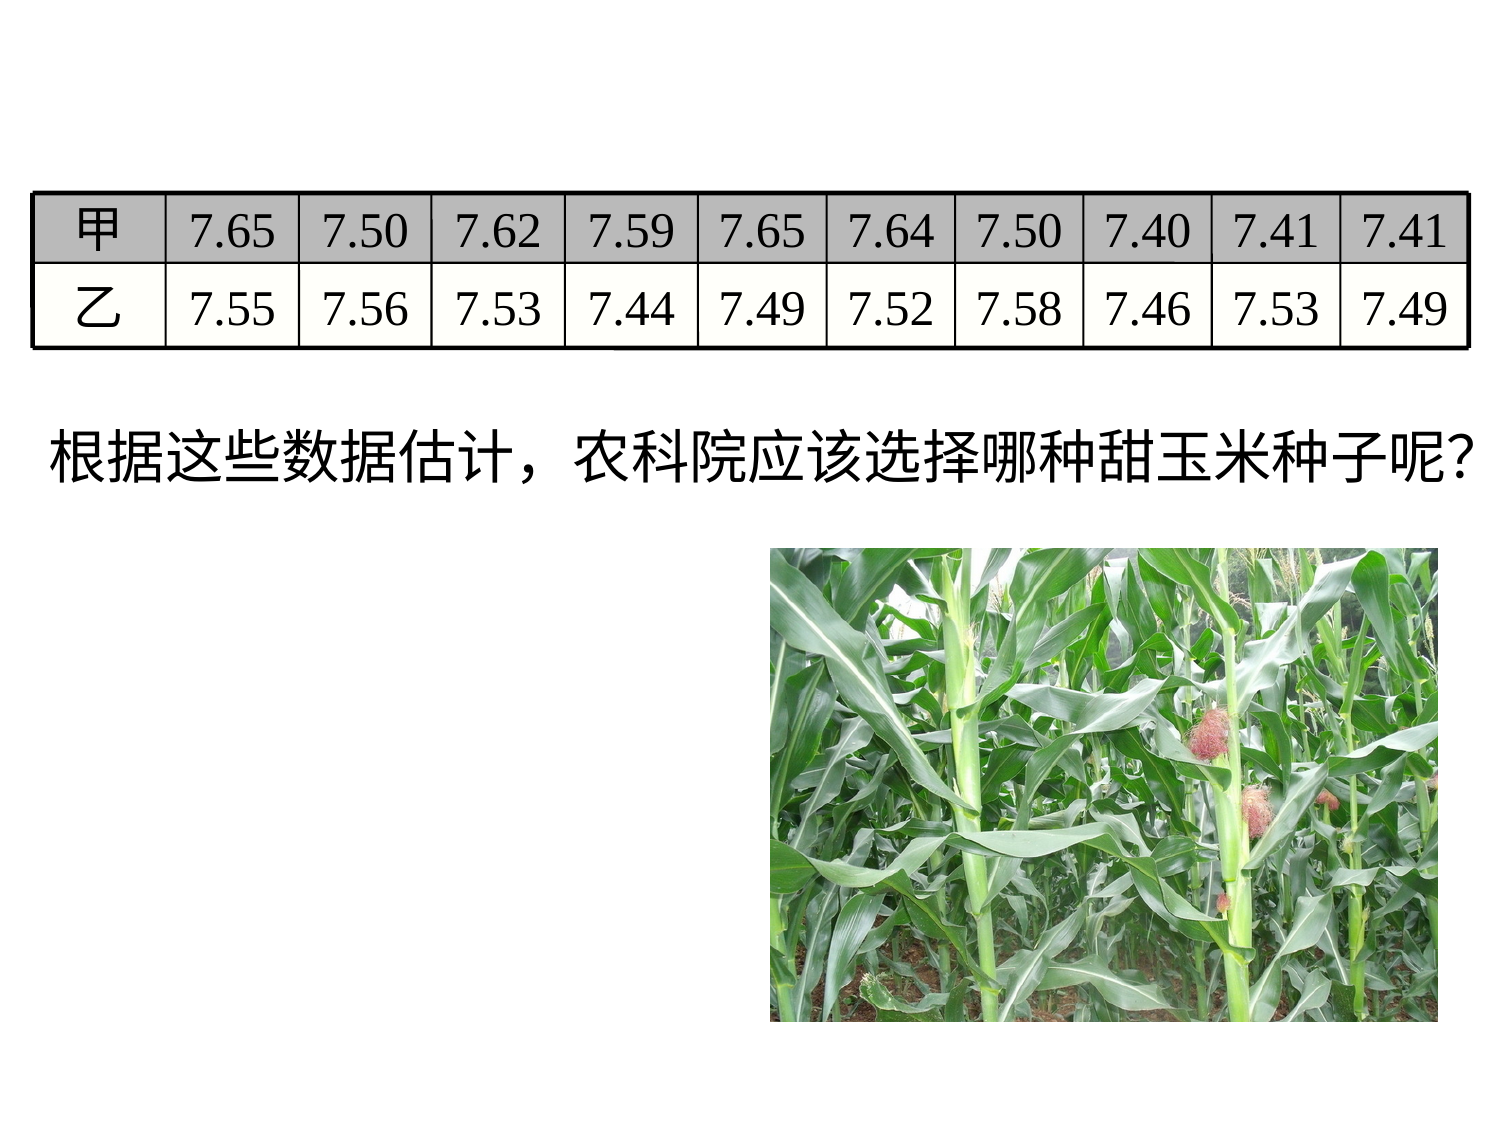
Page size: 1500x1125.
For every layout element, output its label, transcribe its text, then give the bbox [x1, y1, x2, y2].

picture [770, 548, 1439, 1022]
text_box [32, 192, 1470, 349]
text_box 根据这些数据估计，农科院应该选择哪种甜玉米种子呢？ [0, 377, 1463, 498]
